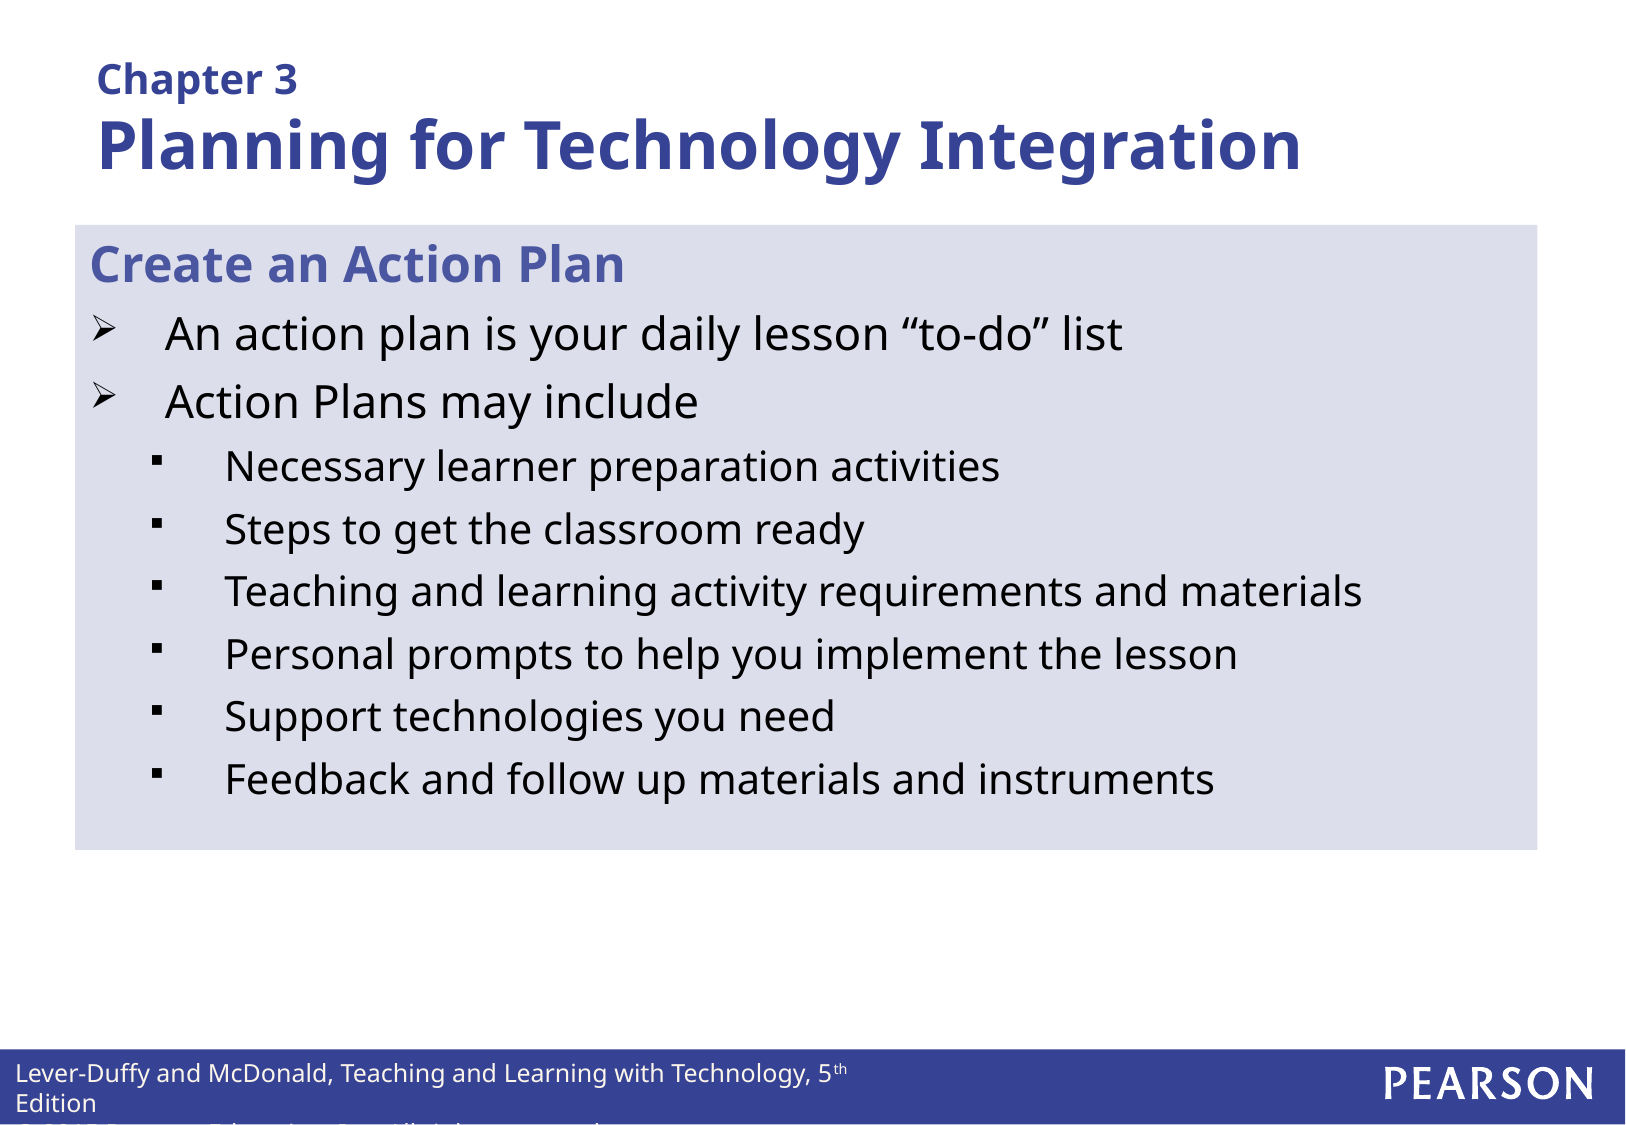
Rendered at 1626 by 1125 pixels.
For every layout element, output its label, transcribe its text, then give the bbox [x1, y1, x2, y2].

title Chapter 3 Planning for Technology Integration [81, 45, 1544, 233]
list Create an Action Plan An action plan is your daily lesson “to-do” list Action Plans may include Necessary learner preparation activities Steps to get the classroom ready Teaching and learning activity requirements and materials Personal prompts to help you implement the lesson Support technologies you need Feedback and follow up materials and instruments [75, 224, 1538, 850]
